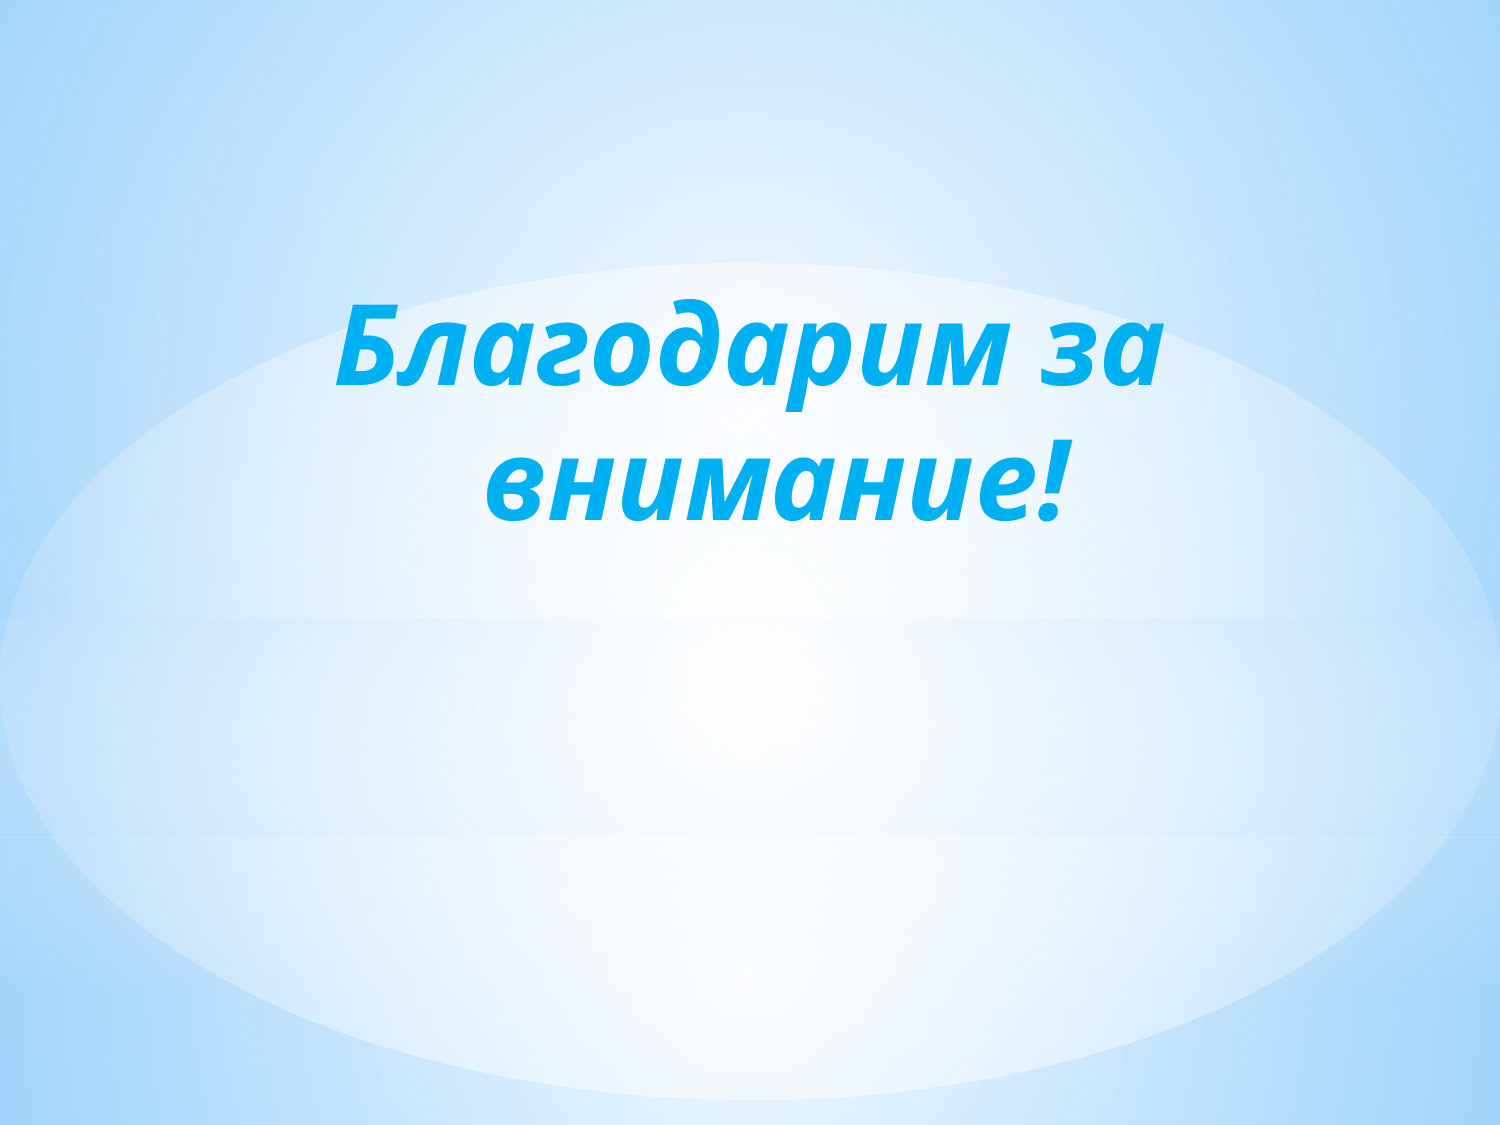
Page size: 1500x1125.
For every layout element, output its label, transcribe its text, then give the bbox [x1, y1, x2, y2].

text_box Благодарим за внимание! [112, 432, 1388, 551]
